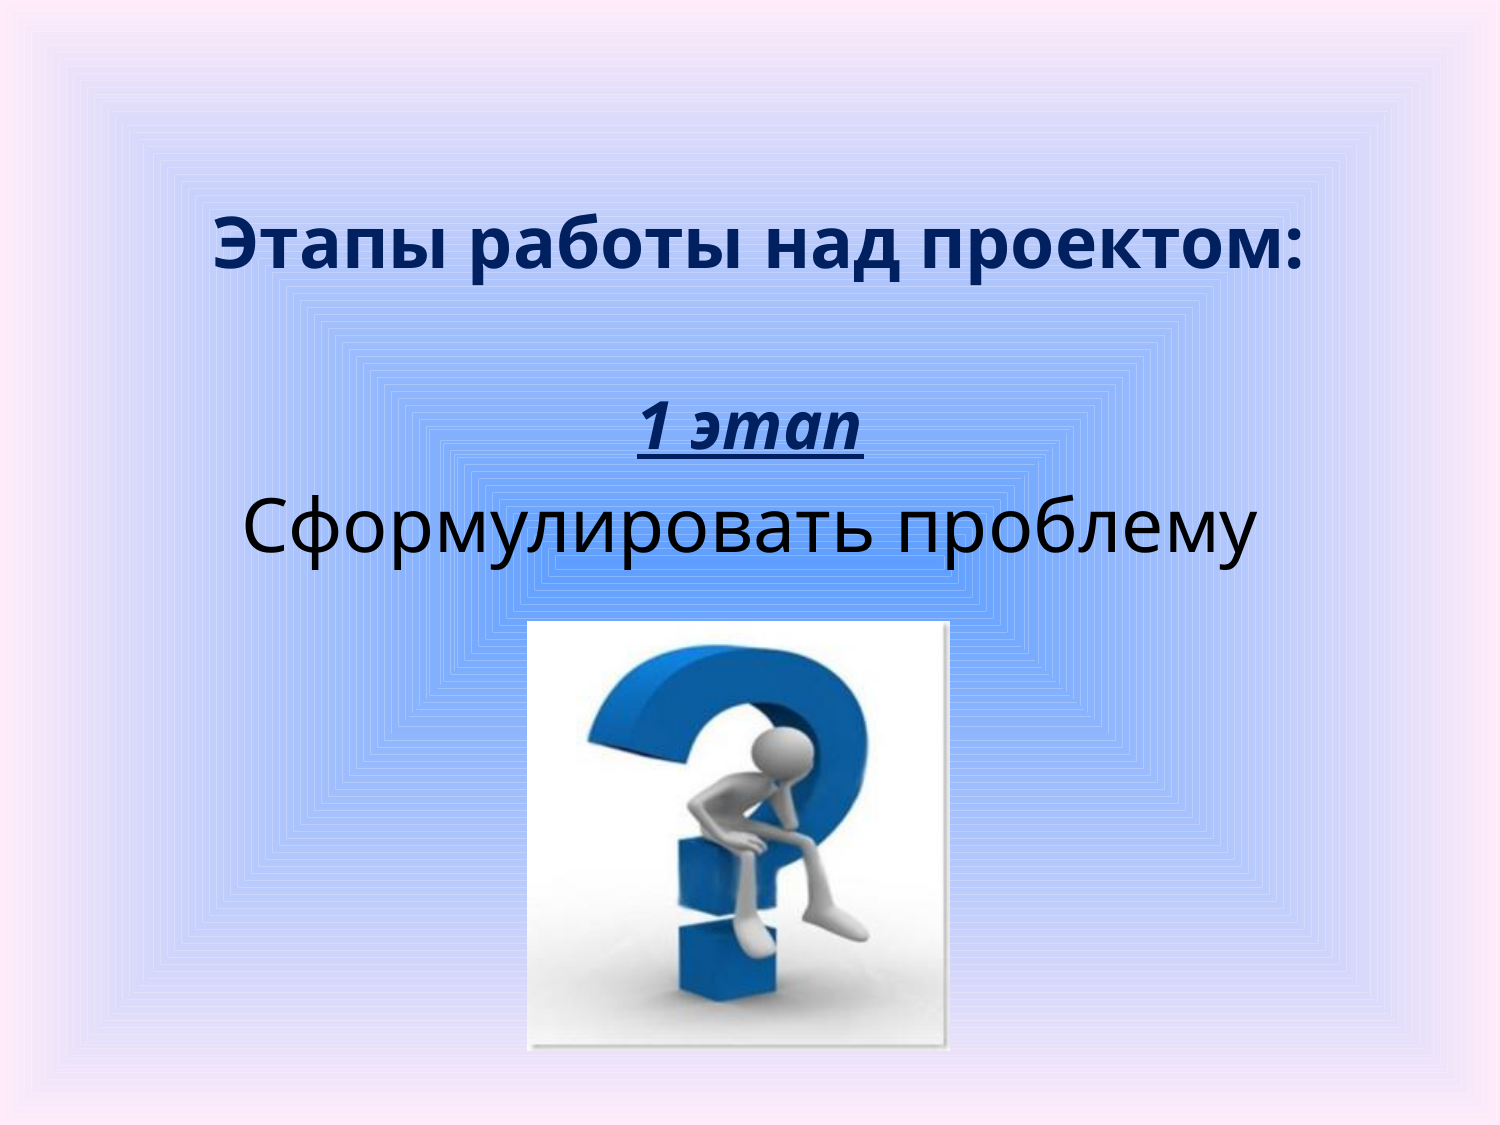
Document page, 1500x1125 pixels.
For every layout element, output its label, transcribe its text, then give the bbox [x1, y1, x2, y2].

title Этапы работы над проектом: [75, 164, 1425, 317]
picture [527, 620, 950, 1051]
list 1 этап Сформулировать проблему [75, 375, 1425, 598]
